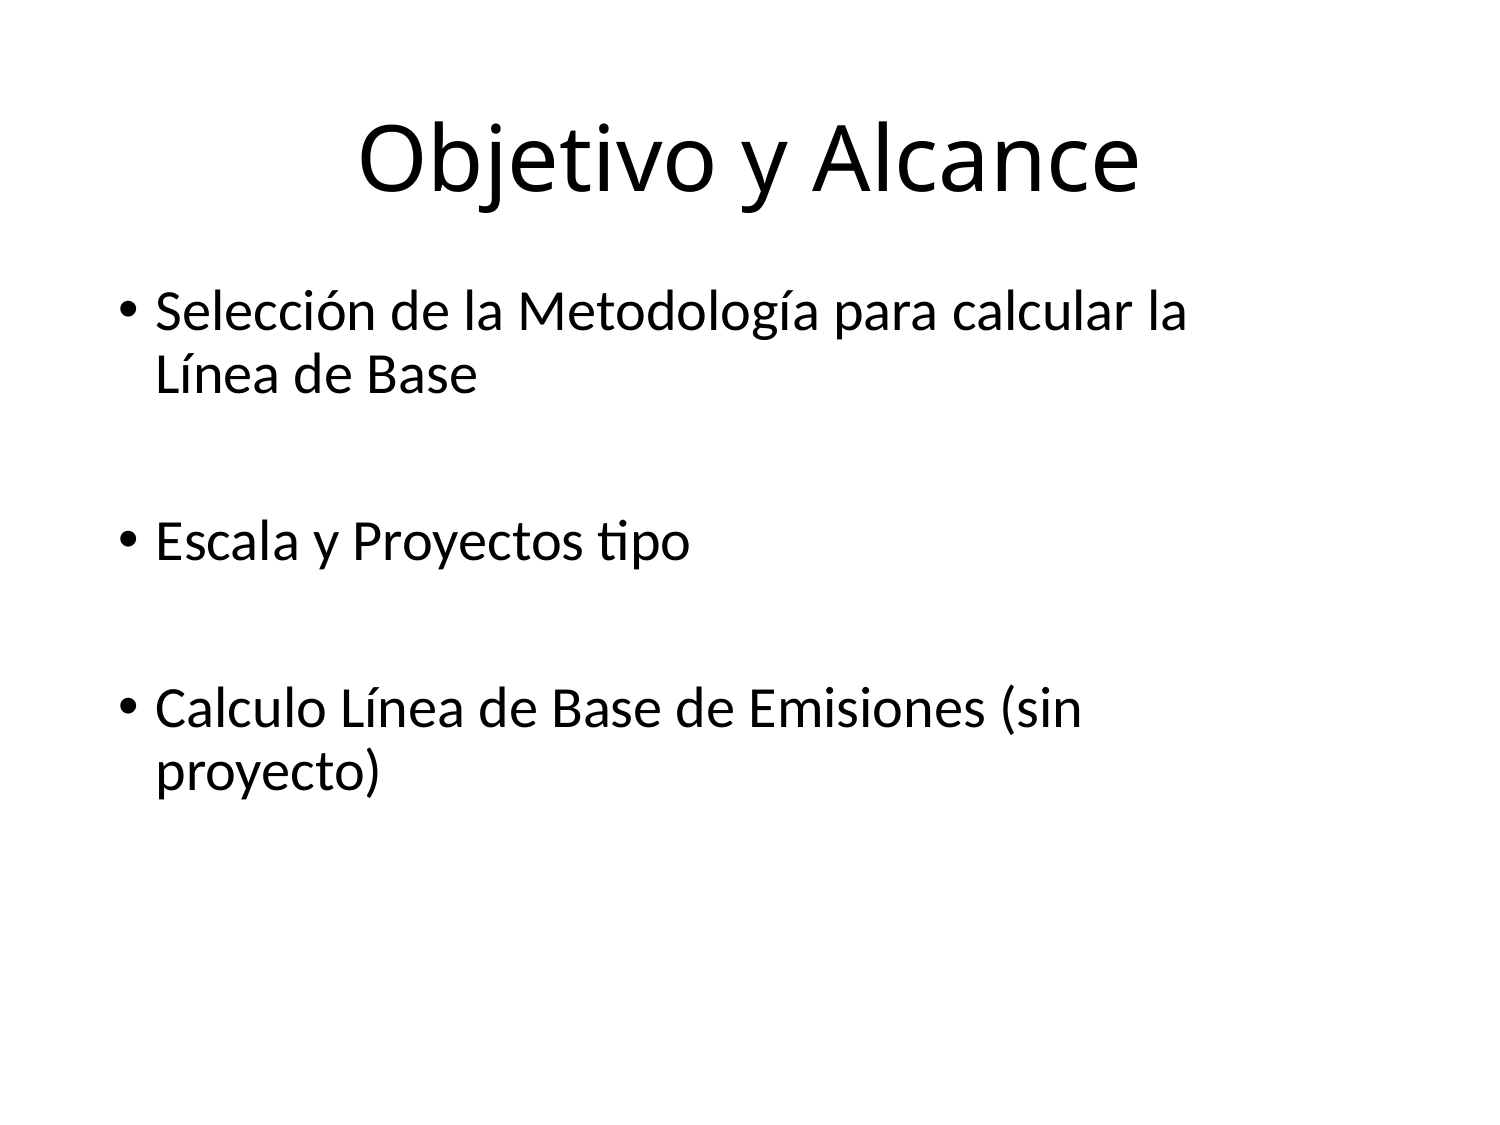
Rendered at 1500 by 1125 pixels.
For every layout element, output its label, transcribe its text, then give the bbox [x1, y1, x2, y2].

list Selección de la Metodología para calcular la Línea de Base Escala y Proyectos tipo Calculo Línea de Base de Emisiones (sin proyecto) [103, 272, 1319, 1027]
title Objetivo y Alcance [103, 98, 1397, 225]
